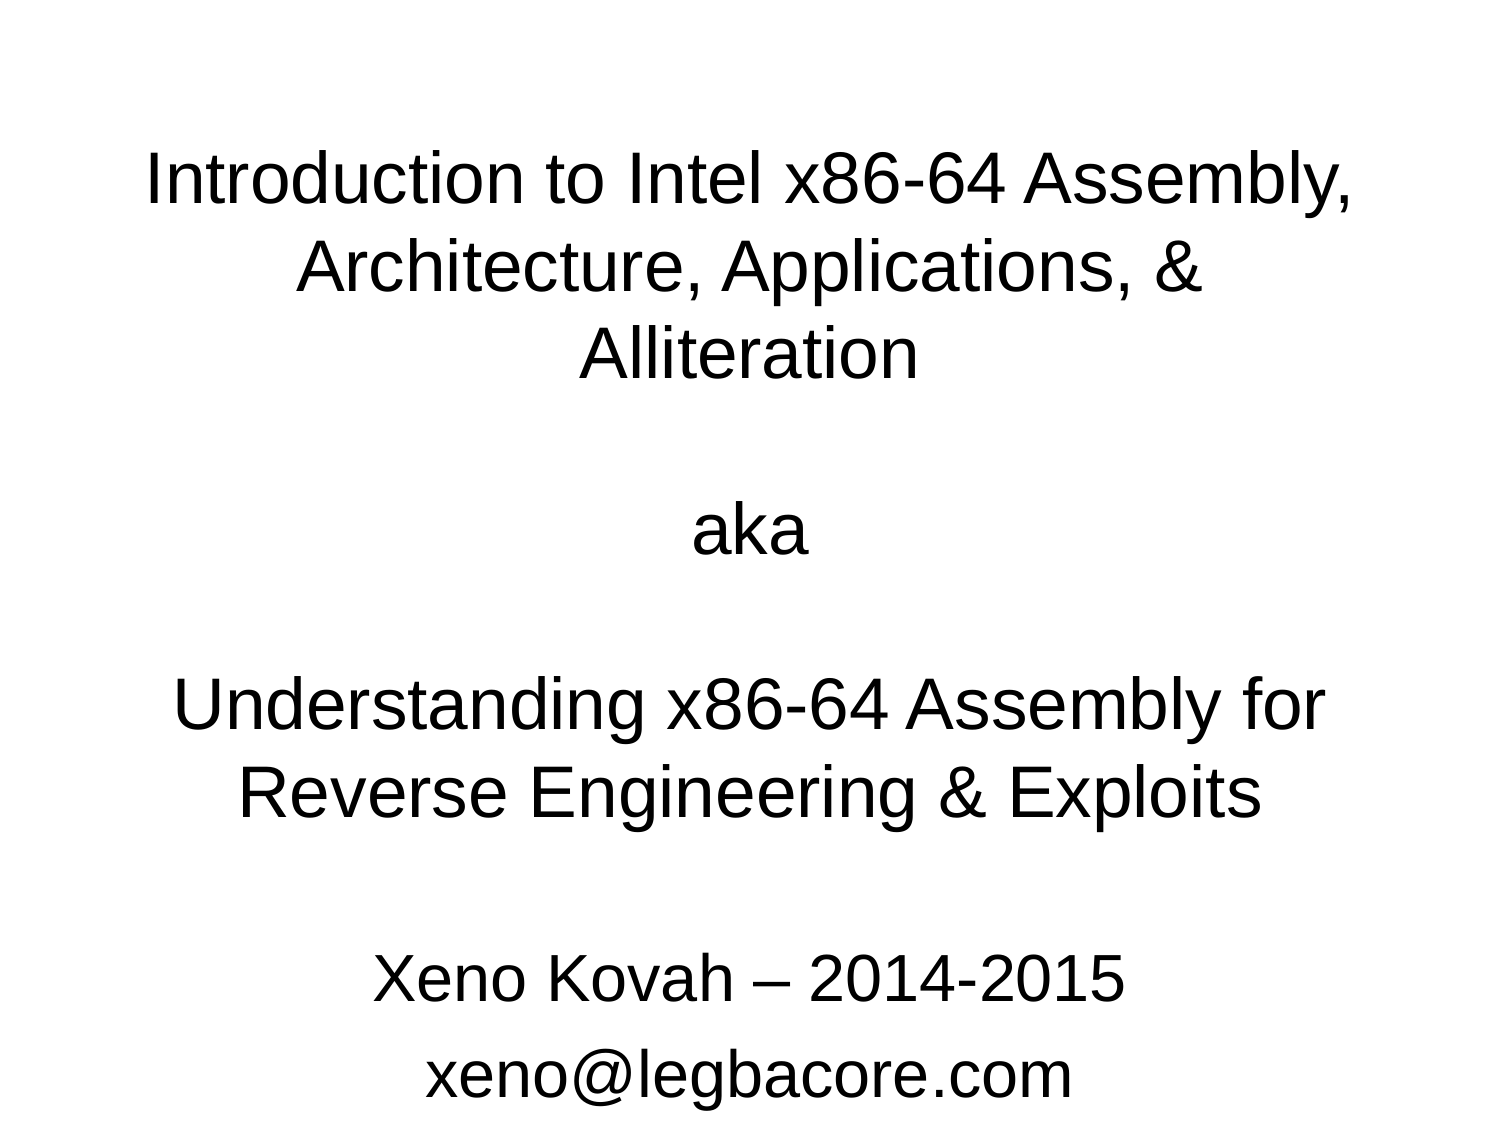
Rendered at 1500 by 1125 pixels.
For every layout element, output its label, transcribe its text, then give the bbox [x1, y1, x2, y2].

text_box Xeno Kovah – 2014-2015 xeno@legbacore.com [224, 927, 1275, 1119]
title Introduction to Intel x86-64 Assembly, Architecture, Applications, & Alliteration aka Understanding x86-64 Assembly for Reverse Engineering & Exploits [111, 120, 1388, 842]
